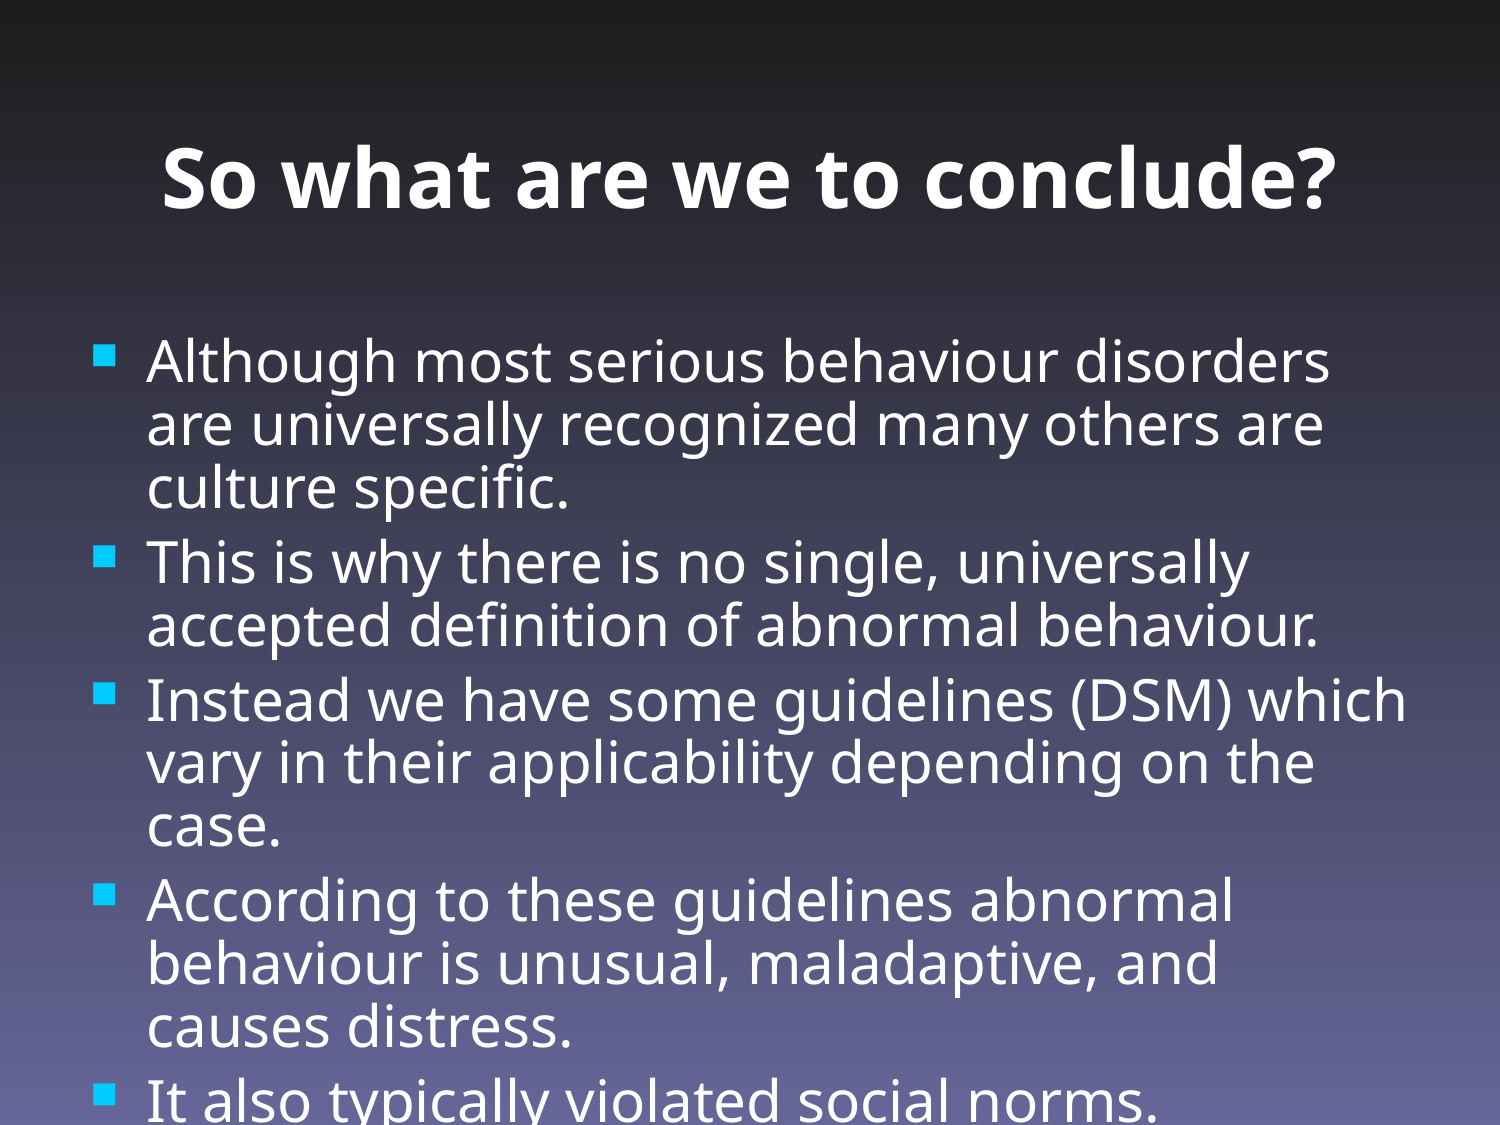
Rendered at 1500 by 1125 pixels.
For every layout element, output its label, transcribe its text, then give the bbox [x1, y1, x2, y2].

title So what are we to conclude? [74, 62, 1426, 288]
list Although most serious behaviour disorders are universally recognized many others are culture specific. This is why there is no single, universally accepted definition of abnormal behaviour. Instead we have some guidelines (DSM) which vary in their applicability depending on the case. According to these guidelines abnormal behaviour is unusual, maladaptive, and causes distress. It also typically violated social norms. [74, 324, 1426, 1001]
